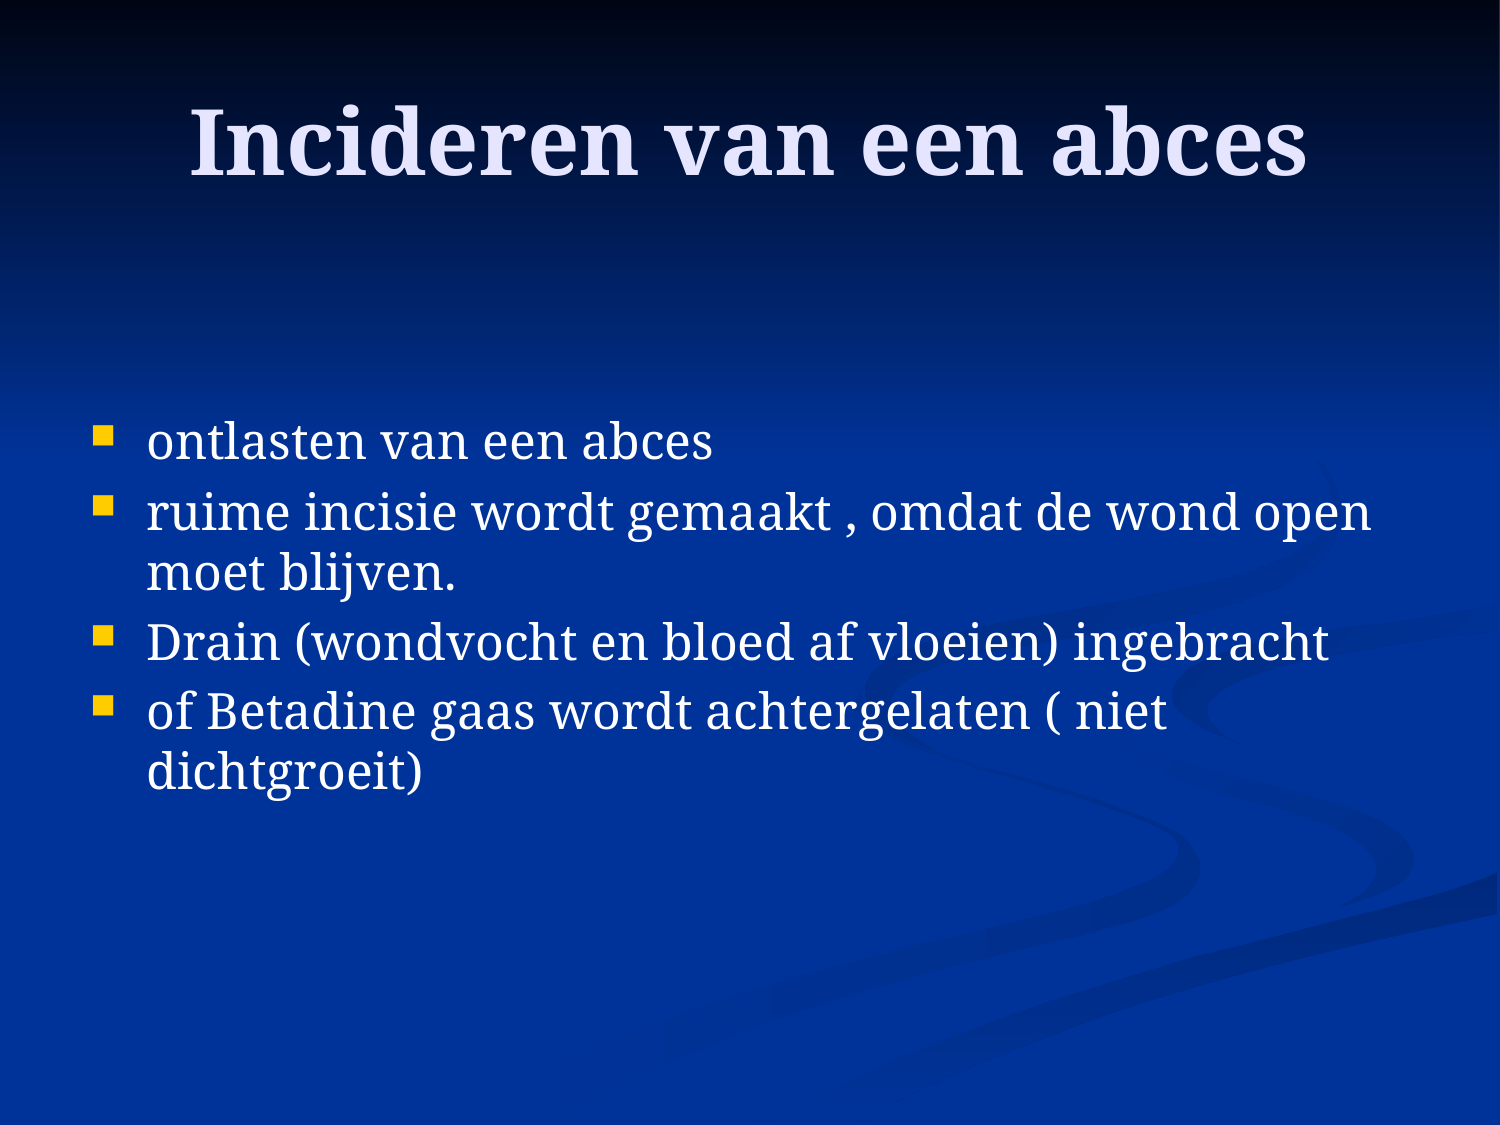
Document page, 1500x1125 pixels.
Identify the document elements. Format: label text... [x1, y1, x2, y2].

list ontlasten van een abces ruime incisie wordt gemaakt , omdat de wond open moet blijven. Drain (wondvocht en bloed af vloeien) ingebracht of Betadine gaas wordt achtergelaten ( niet dichtgroeit) [74, 262, 1426, 1006]
title Incideren van een abces [74, 44, 1426, 233]
